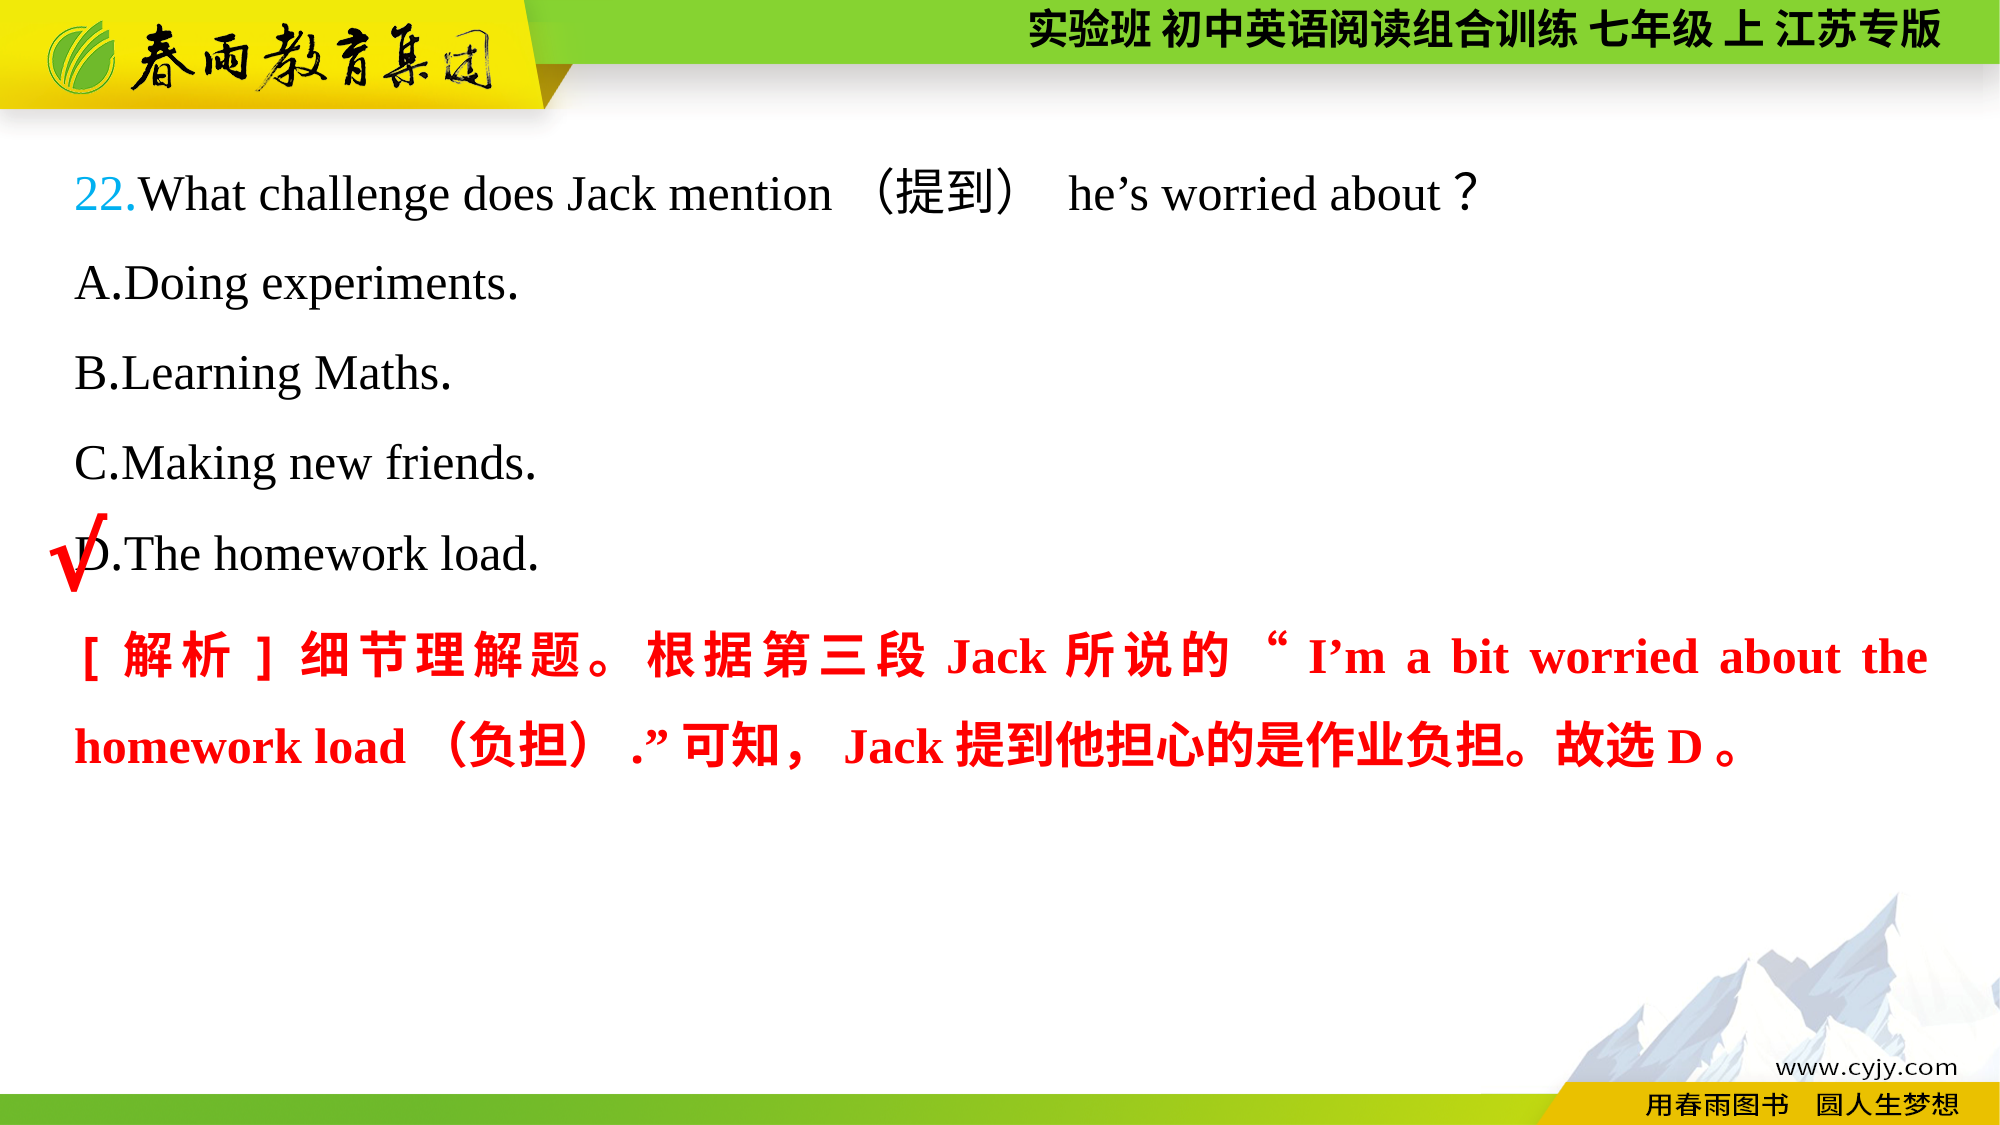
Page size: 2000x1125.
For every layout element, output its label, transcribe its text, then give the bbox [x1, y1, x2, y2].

text_box [解析]细节理解题。根据第三段Jack所说的“I’m a bit worried about the homework load（负担）.”可知，Jack提到他担心的是作业负担。故选D。 [59, 586, 1944, 782]
picture [0, 0, 2000, 1125]
text_box √ [31, 491, 129, 617]
list 22.What challenge does Jack mention（提到） he’s worried about？ A.Doing experiments. B.Learning Maths. C.Making new friends. D.The homework load. [59, 122, 1944, 586]
